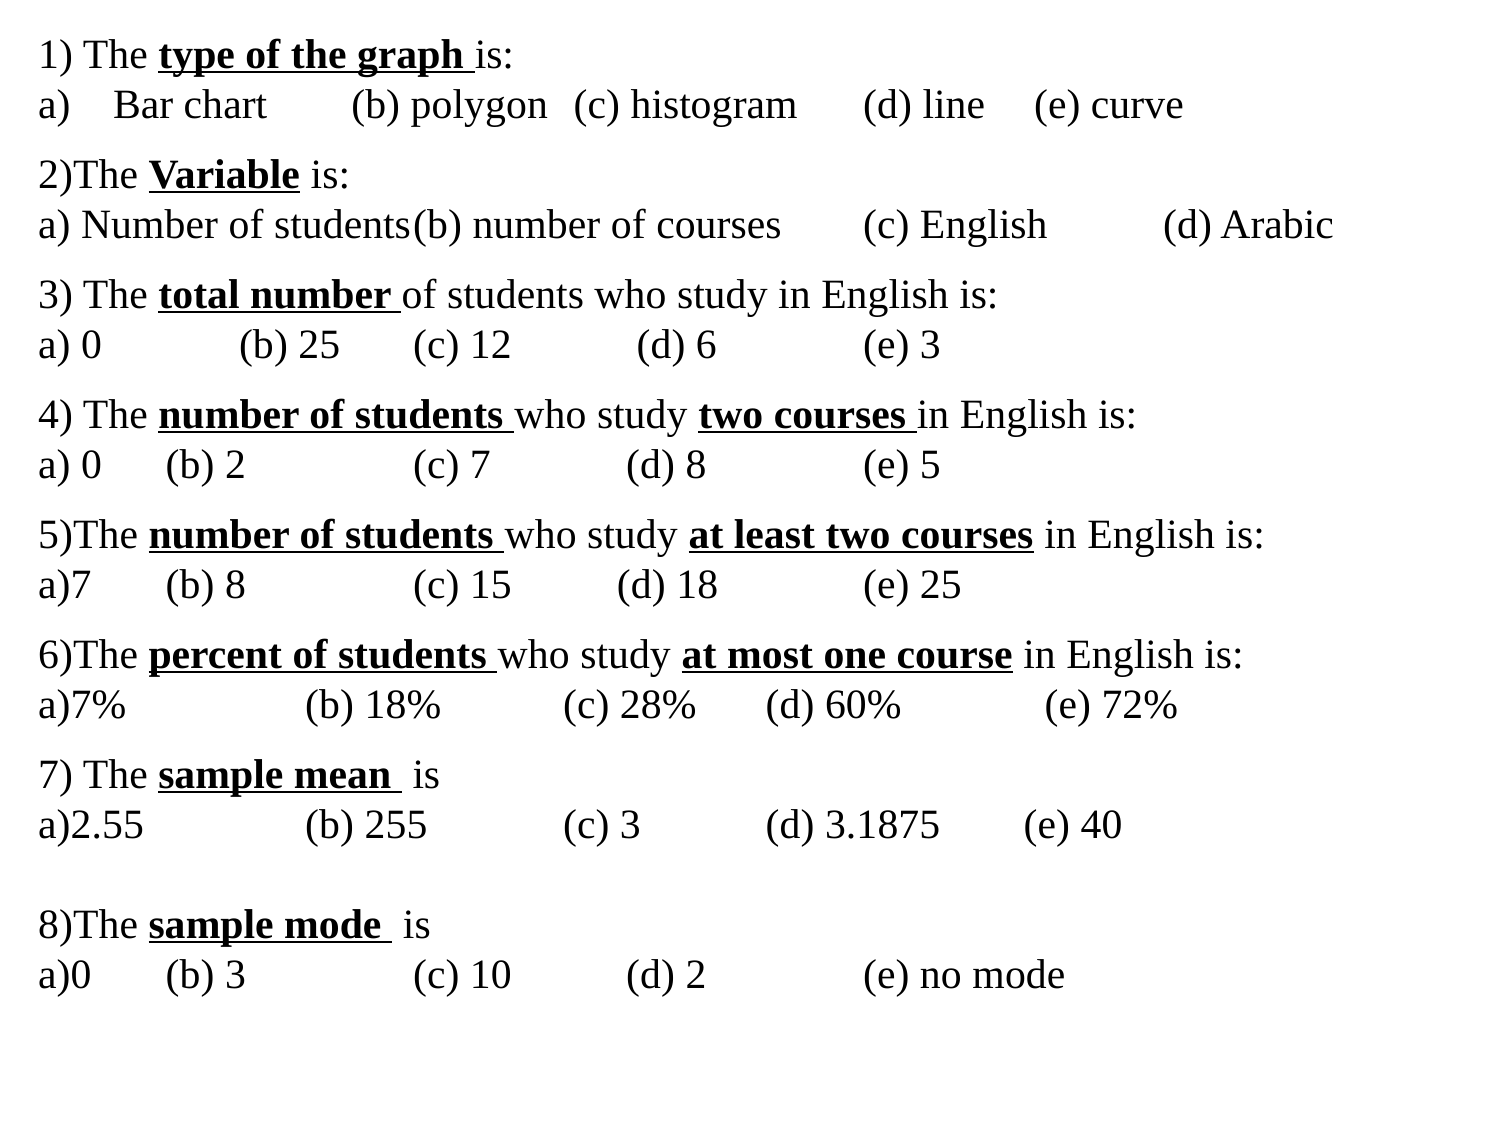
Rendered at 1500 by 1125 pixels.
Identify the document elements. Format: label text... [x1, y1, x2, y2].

text_box 1) The type of the graph is: Bar chart (b) polygon (c) histogram (d) line (e) curve 2)The Variable is: a) Number of students (b) number of courses (c) English (d) Arabic 3) The total number of students who study in English is: a) 0 (b) 25 (c) 12 (d) 6 (e) 3 4) The number of students who study two courses in English is: a) 0 (b) 2 (c) 7 (d) 8 (e) 5 5)The number of students who study at least two courses in English is: a)7 (b) 8 (c) 15 (d) 18 (e) 25 6)The percent of students who study at most one course in English is: a)7% (b) 18% (c) 28% (d) 60% (e) 72% 7) The sample mean is a)2.55 (b) 255 (c) 3 (d) 3.1875 (e) 40 8)The sample mode is a)0 (b) 3 (c) 10 (d) 2 (e) no mode [23, 19, 1500, 1104]
